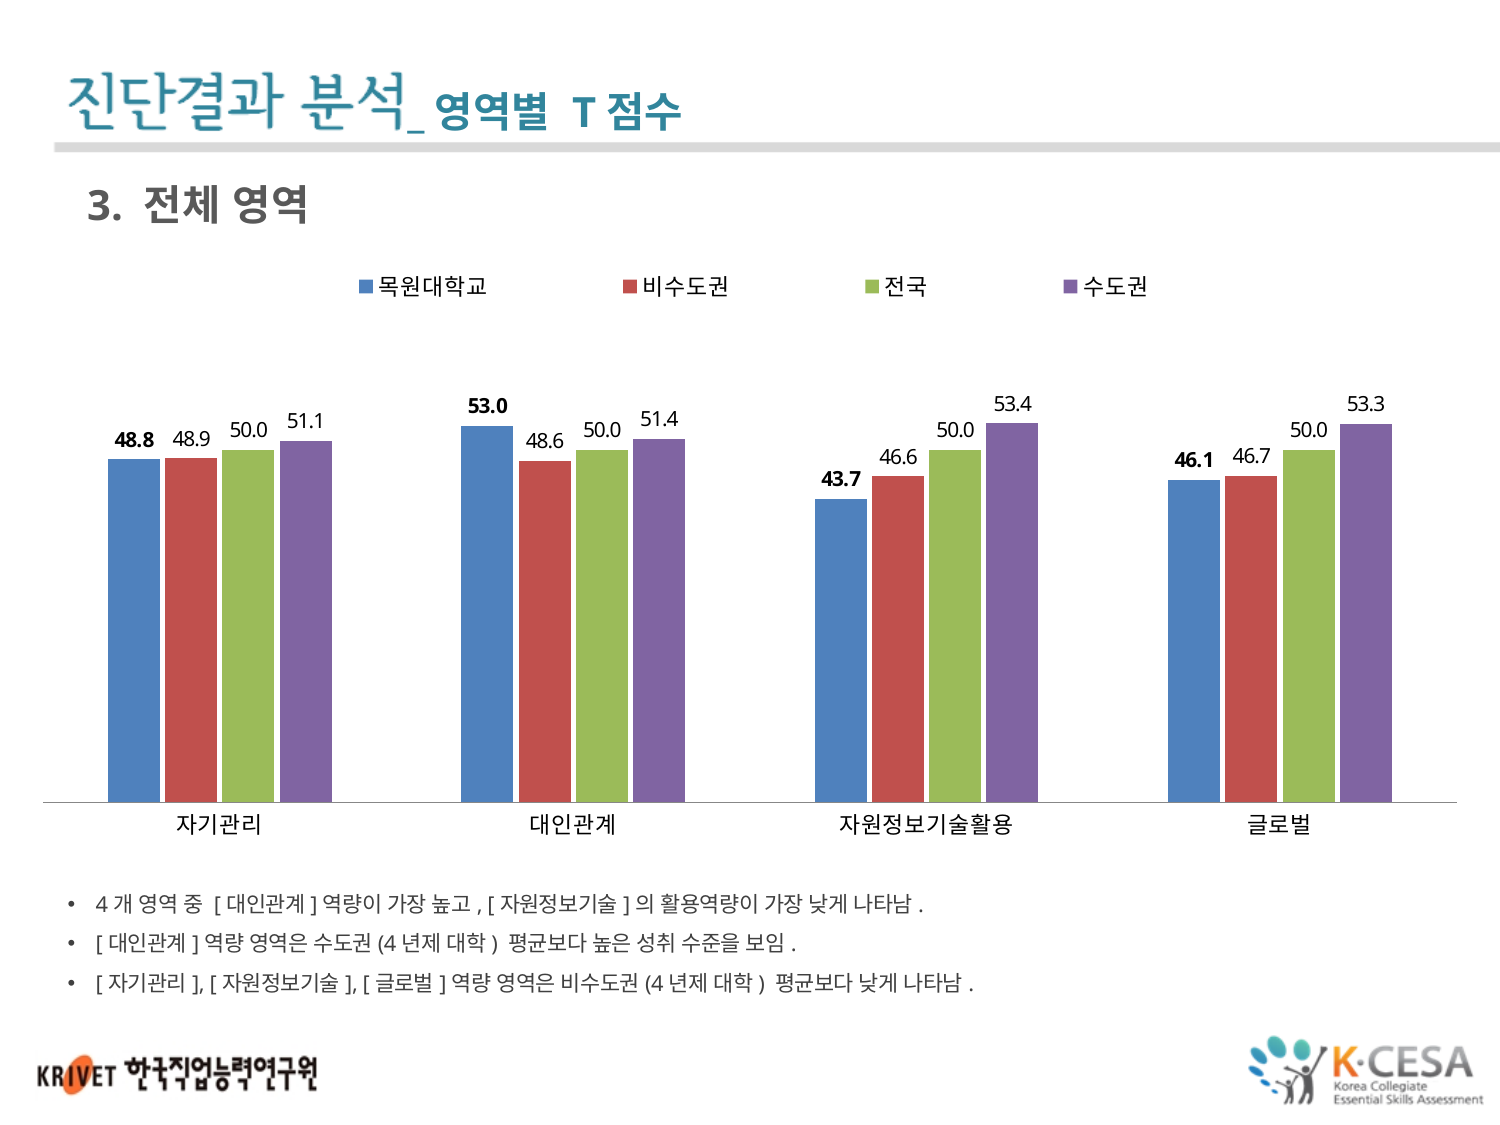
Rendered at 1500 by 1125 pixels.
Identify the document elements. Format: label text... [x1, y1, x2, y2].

text_box 4개 영역 중 [대인관계]역량이 가장 높고, [자원정보기술]의 활용역량이 가장 낮게 나타남. [대인관계]역량 영역은 수도권(4년제 대학) 평균보다 높은 성취 수준을 보임. [자기관리], [자원정보기술], [글로벌]역량 영역은 비수도권(4년제 대학) 평균보다 낮게 나타남. [52, 873, 1464, 1003]
text_box _영역별 T점수 [392, 78, 700, 144]
picture [0, 0, 1500, 1125]
chart [20, 252, 1480, 864]
text_box 3. 전체 영역 [72, 171, 671, 236]
